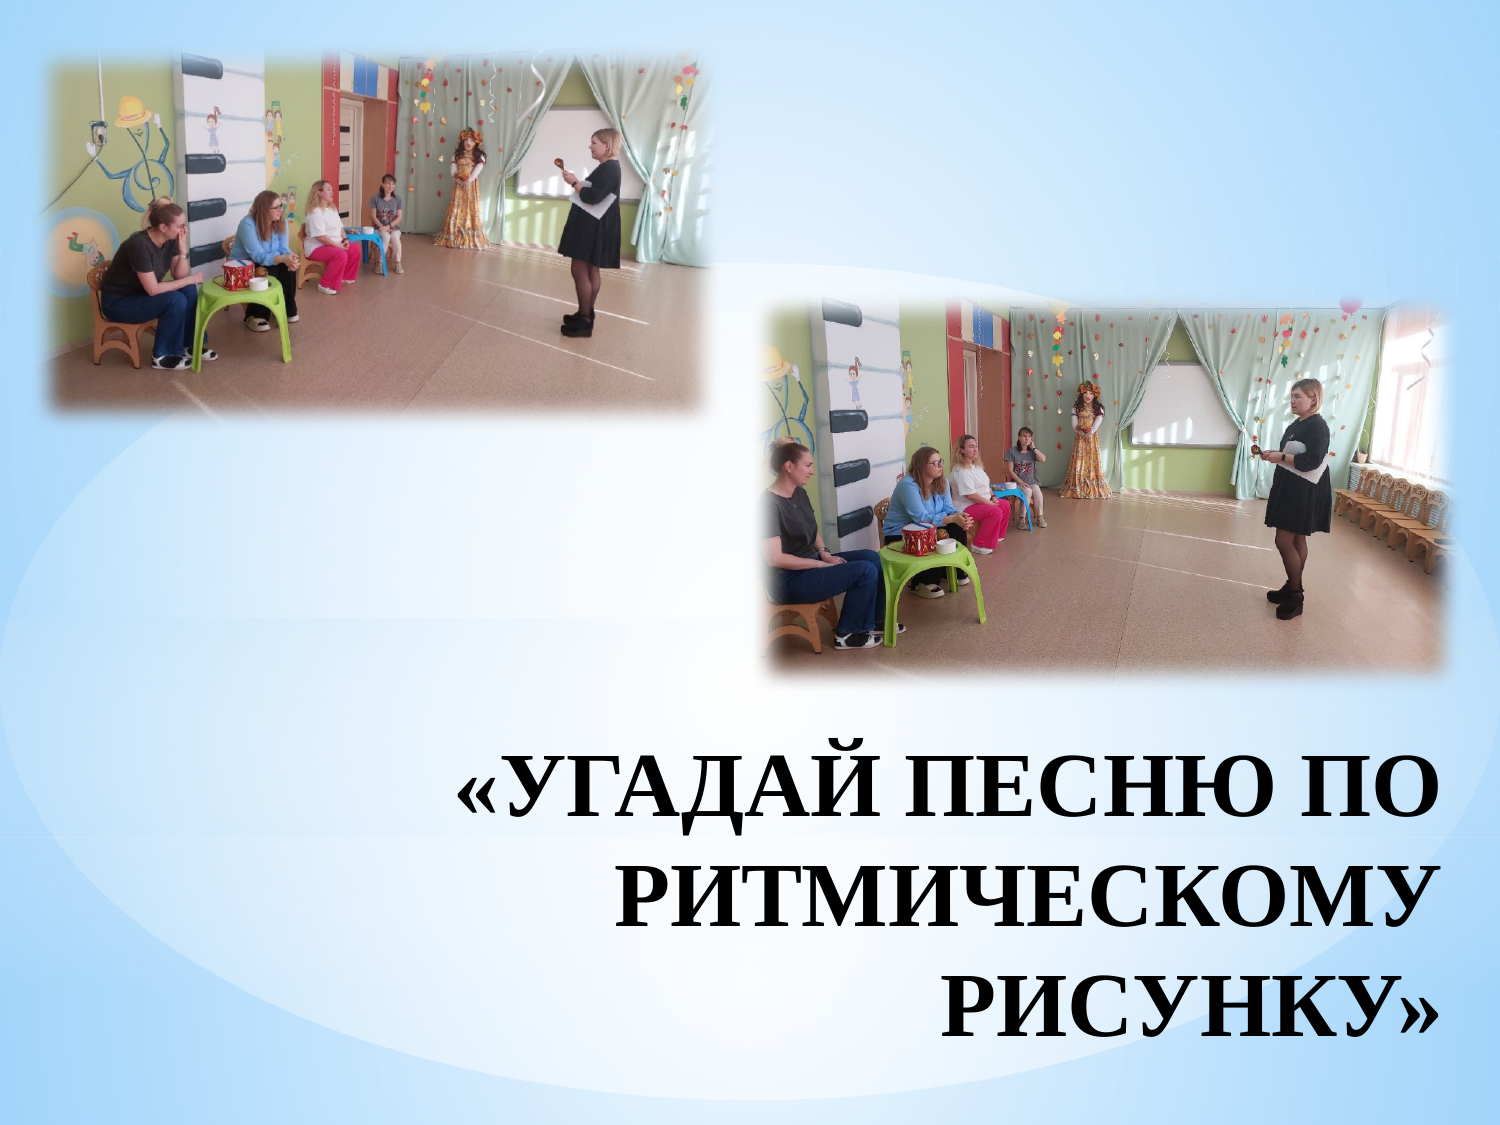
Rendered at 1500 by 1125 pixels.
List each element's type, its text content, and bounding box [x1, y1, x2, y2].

picture [749, 290, 1464, 693]
title «УГАДАЙ ПЕСНЮ ПО РИТМИЧЕСКОМУ РИСУНКУ» [294, 717, 1459, 1083]
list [29, 42, 722, 433]
